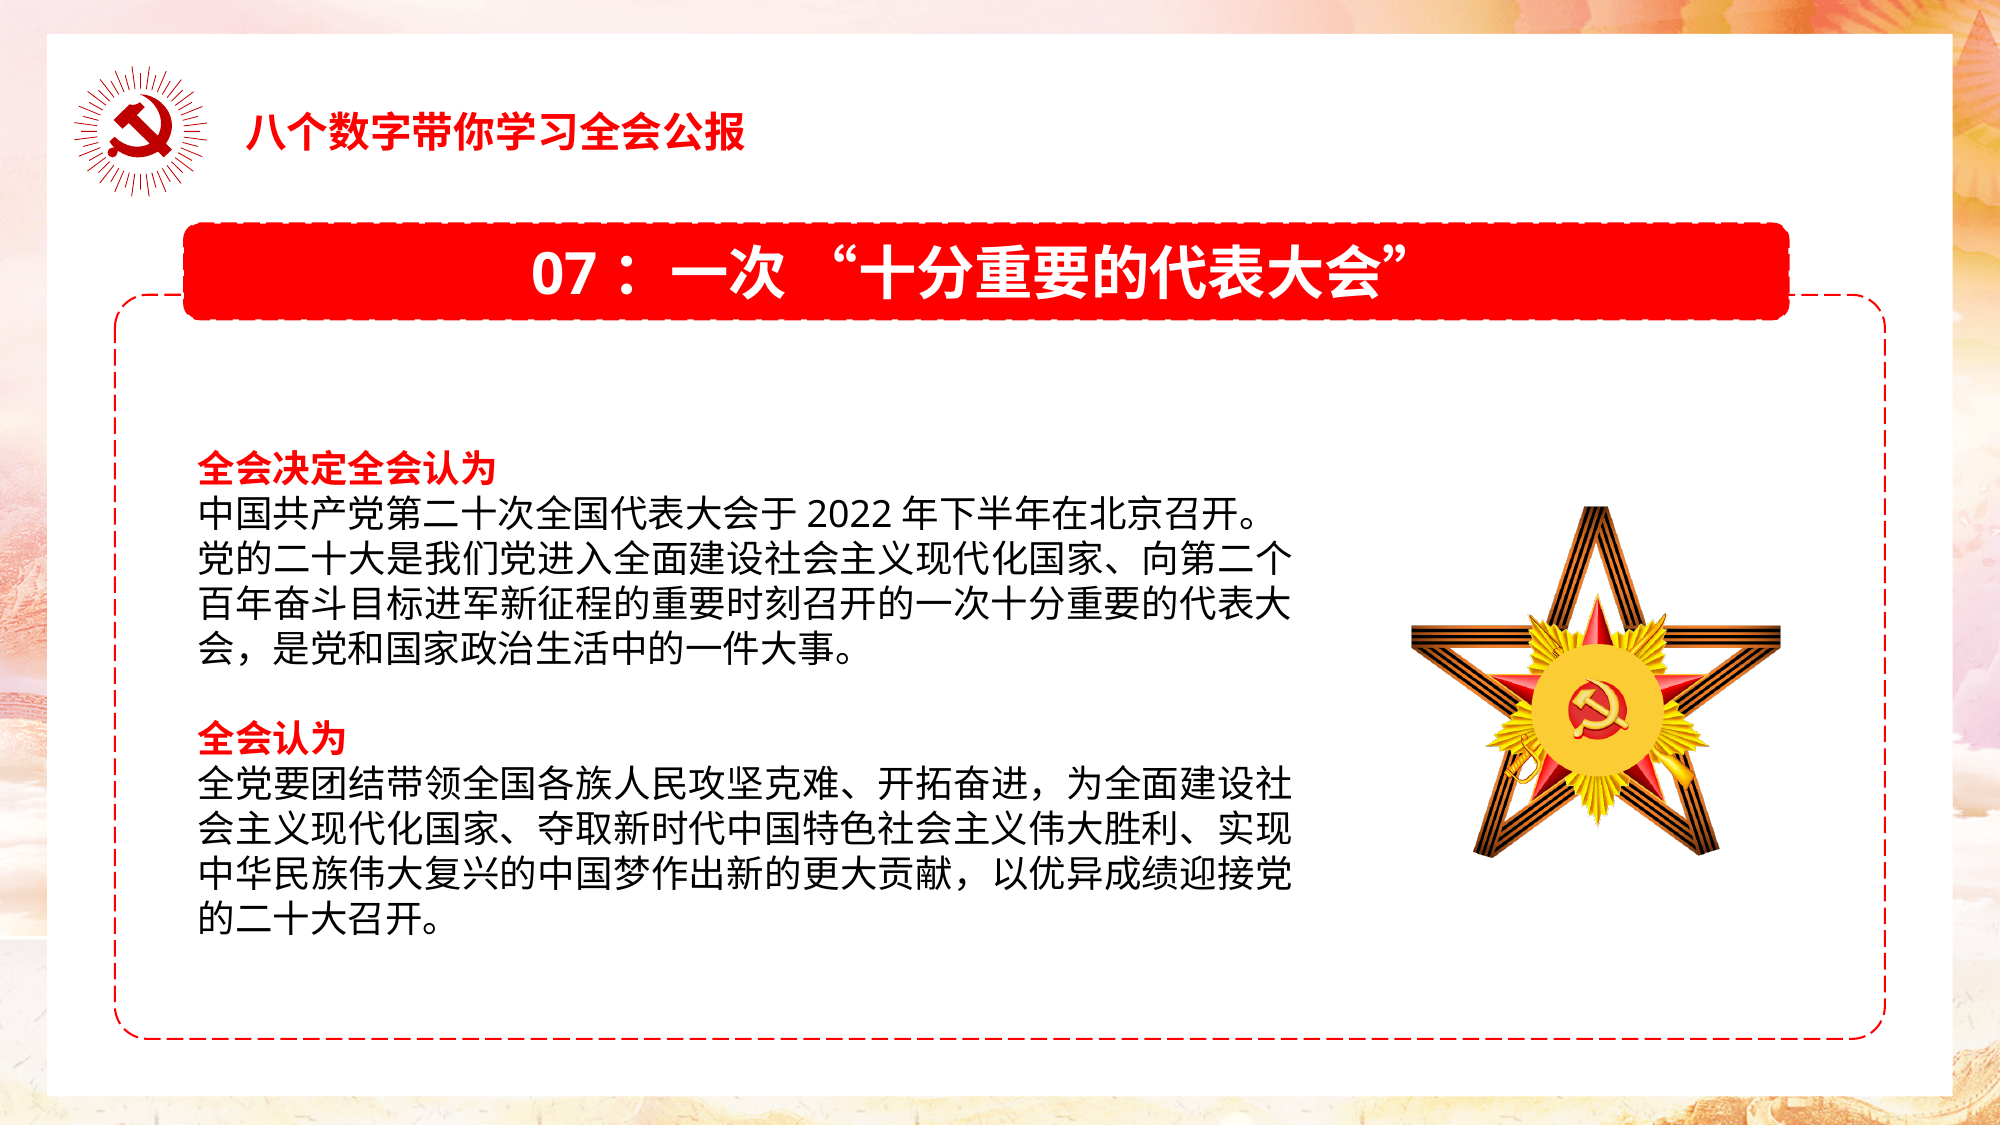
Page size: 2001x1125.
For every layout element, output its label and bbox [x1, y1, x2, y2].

text_box [114, 223, 1885, 1039]
picture [1374, 461, 1818, 904]
text_box [74, 66, 207, 197]
text_box [0, 0, 2000, 1125]
